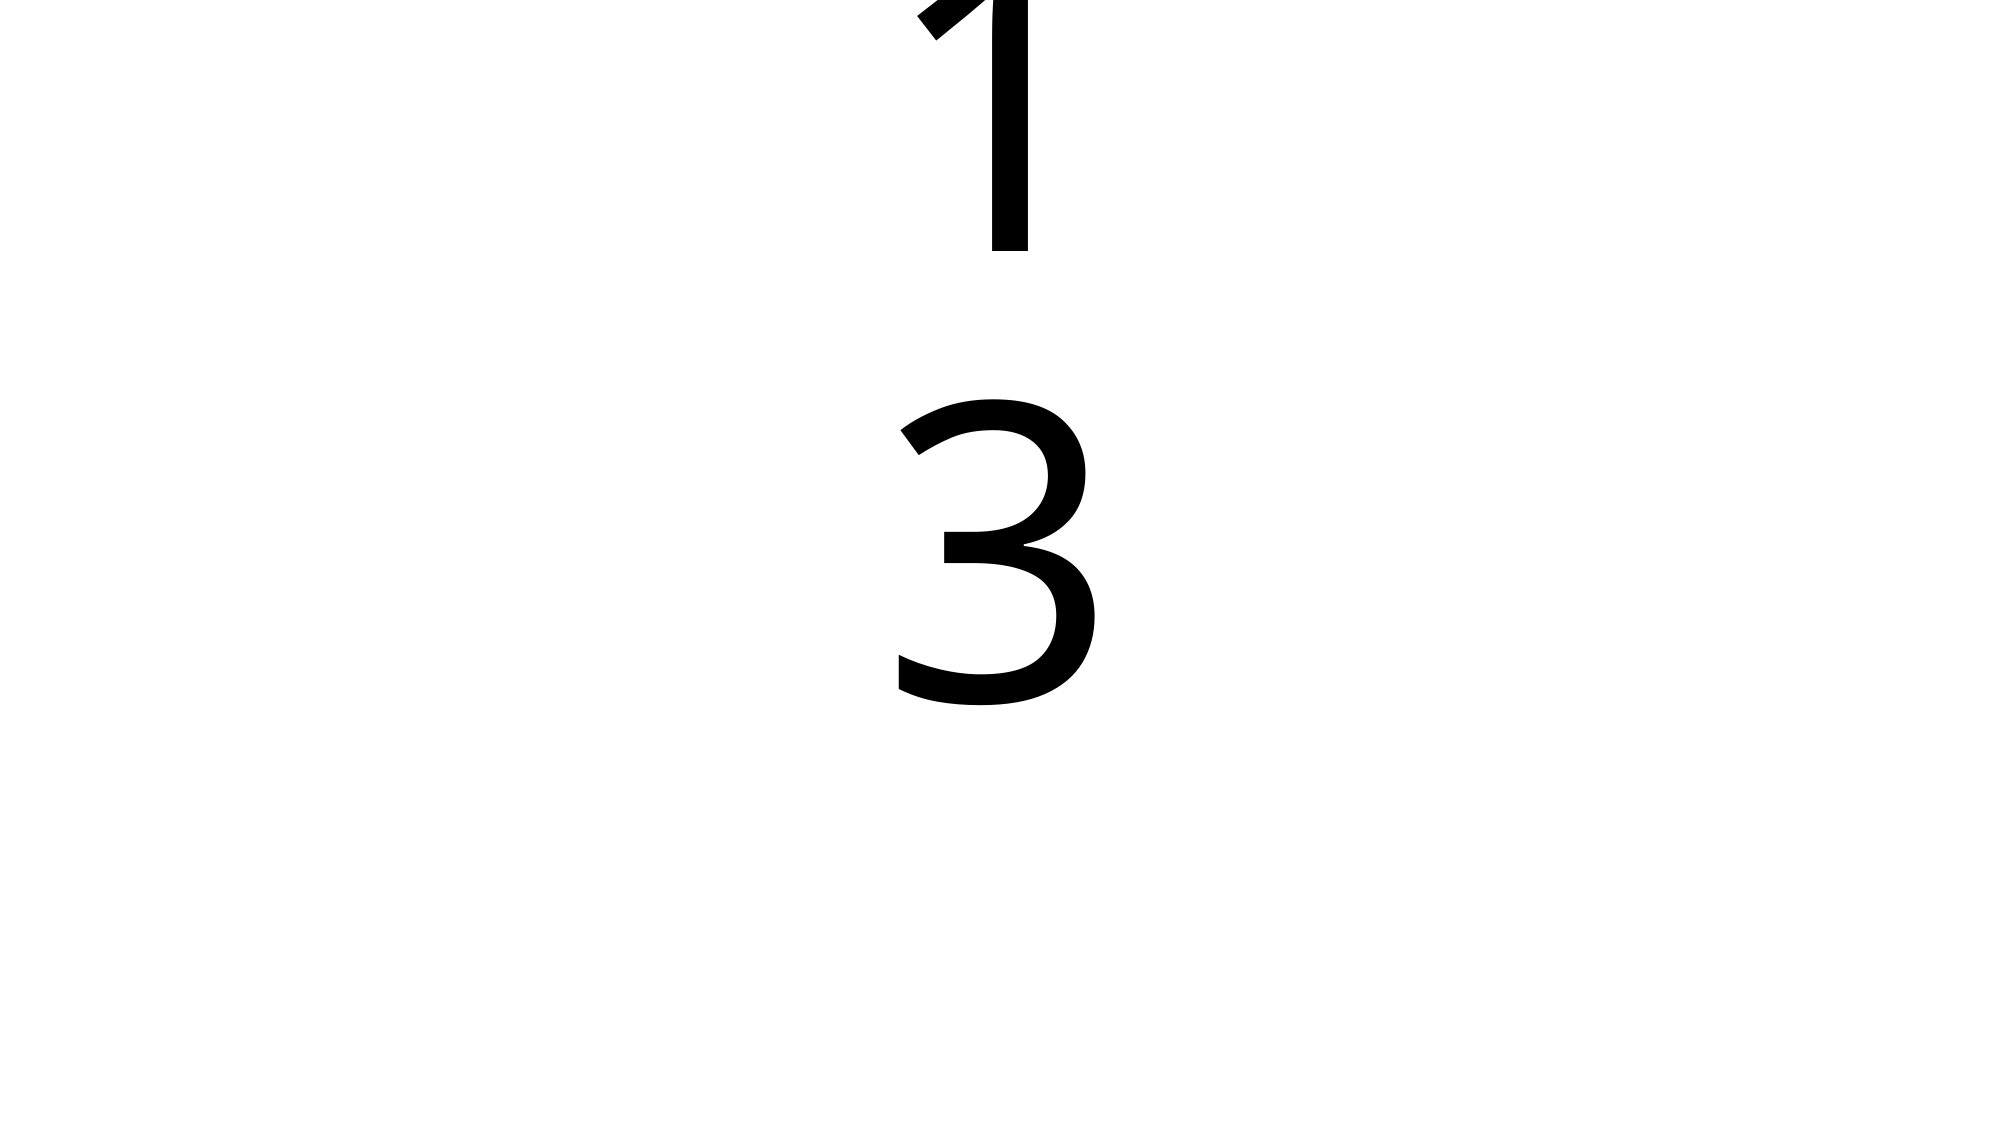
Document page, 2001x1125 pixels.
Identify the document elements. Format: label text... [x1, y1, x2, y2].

title 13 [766, 325, 1234, 800]
